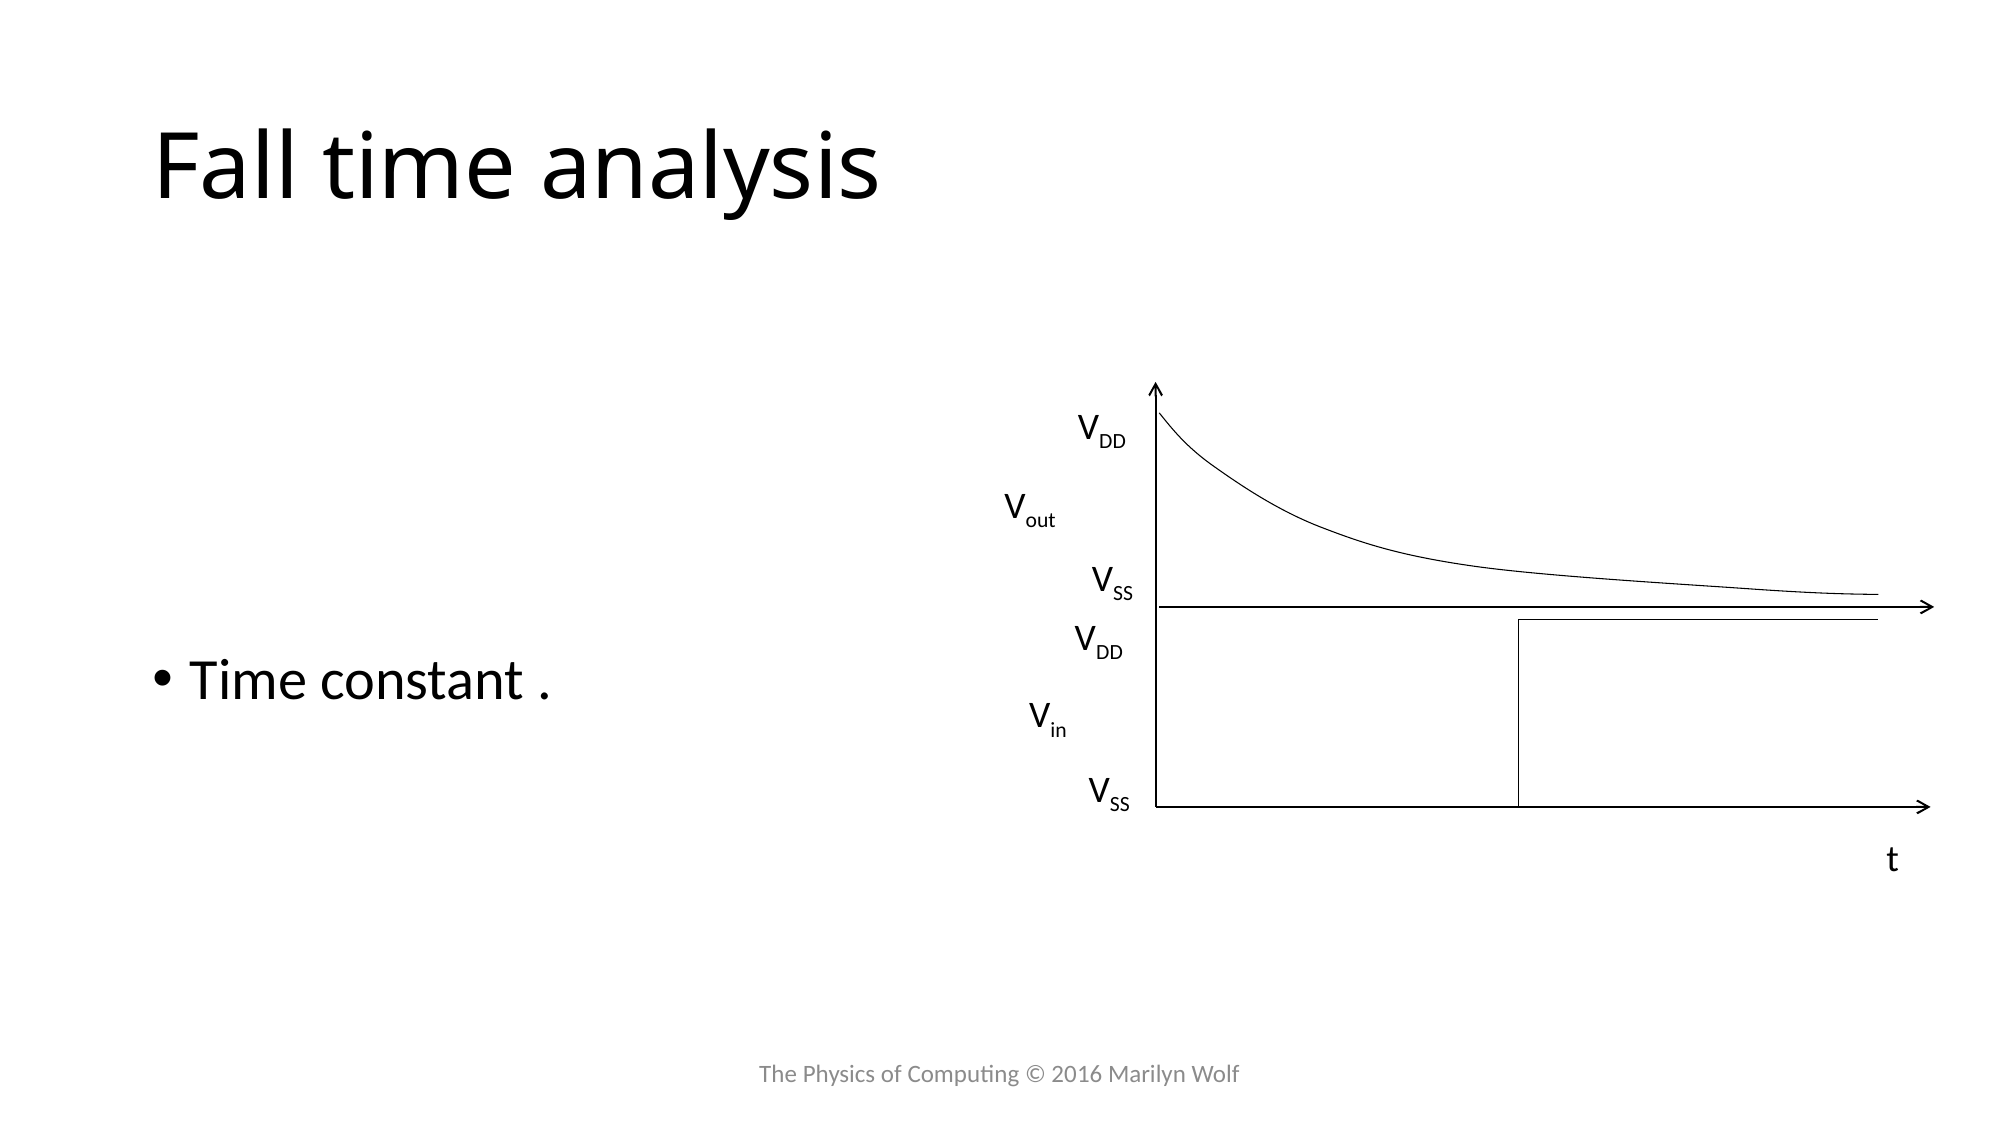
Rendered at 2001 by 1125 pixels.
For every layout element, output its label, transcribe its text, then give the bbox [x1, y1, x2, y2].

text_box Vout [989, 473, 1071, 540]
footer The Physics of Computing © 2016 Marilyn Wolf [662, 1042, 1338, 1103]
text_box [1158, 412, 1879, 595]
text_box t [1871, 826, 1914, 887]
text_box VDD [1059, 605, 1153, 672]
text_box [1159, 619, 1879, 807]
text_box VSS [1073, 757, 1145, 824]
text_box VDD [1063, 394, 1155, 461]
text_box VSS [1077, 546, 1149, 605]
text_box Vin [1014, 682, 1082, 749]
title Fall time analysis [137, 59, 1863, 278]
